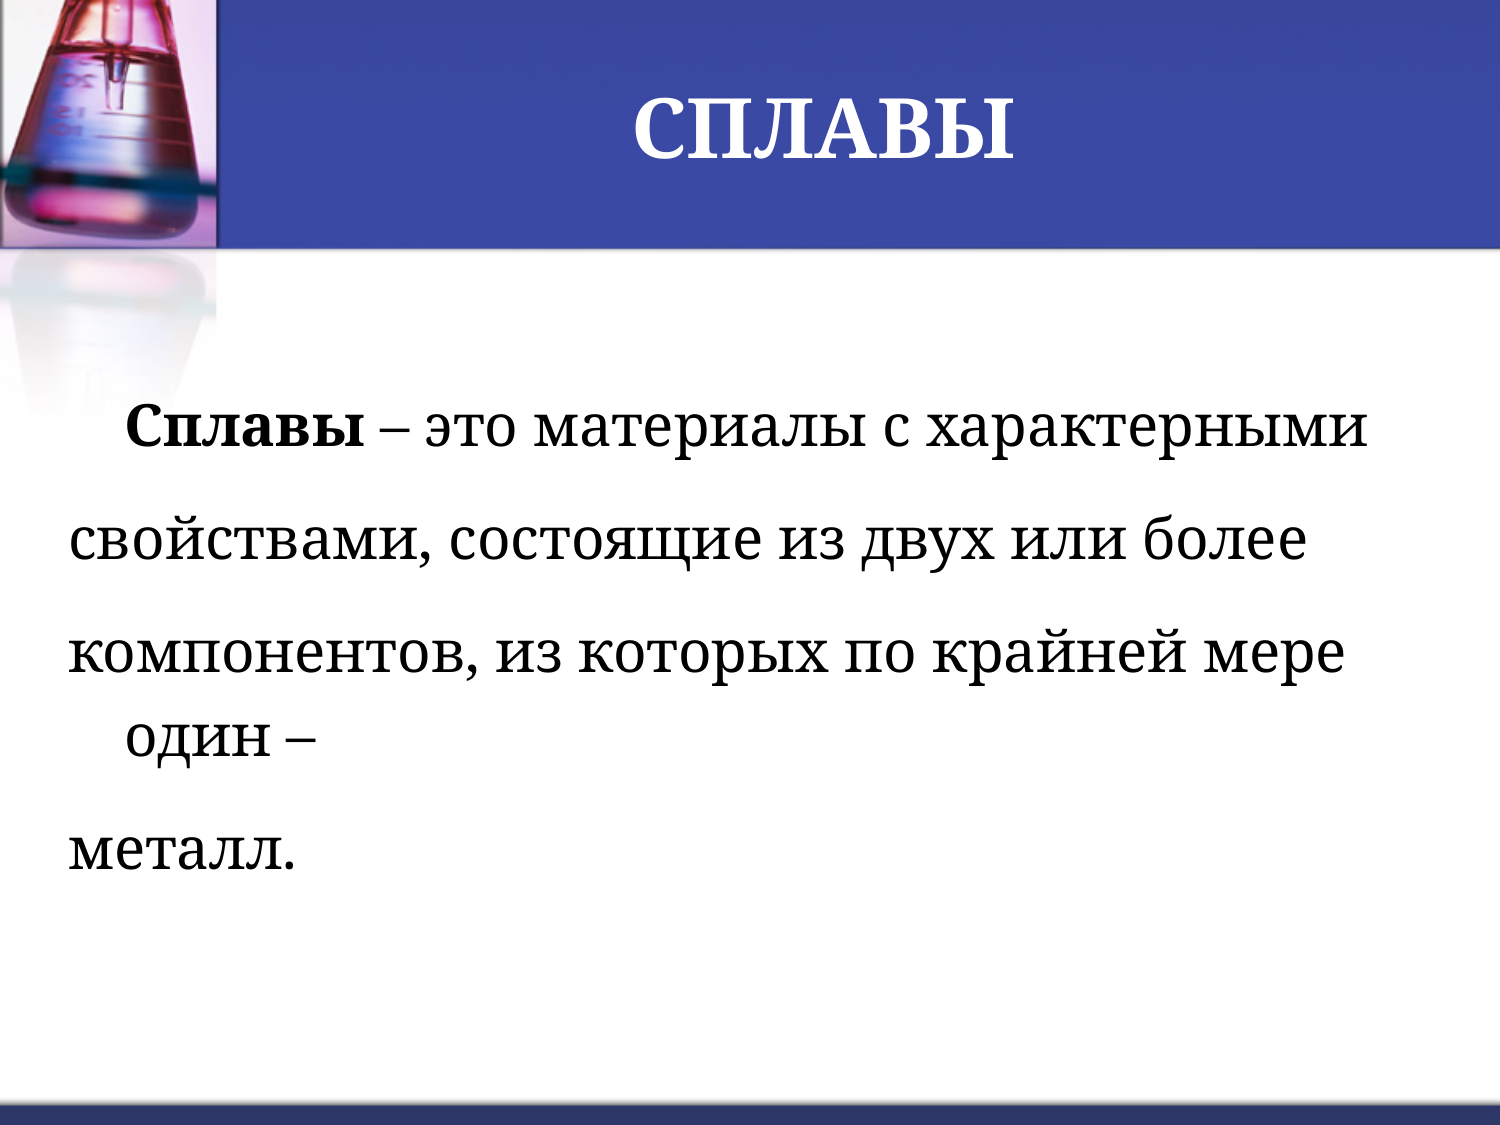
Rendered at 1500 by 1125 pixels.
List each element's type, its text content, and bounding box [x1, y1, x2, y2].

title СПЛАВЫ [225, 24, 1450, 225]
picture [0, 0, 1500, 1125]
list Сплавы – это материалы с характерными свойствами, состоящие из двух или более компонентов, из которых по крайней мере один – металл. [53, 267, 1466, 1068]
